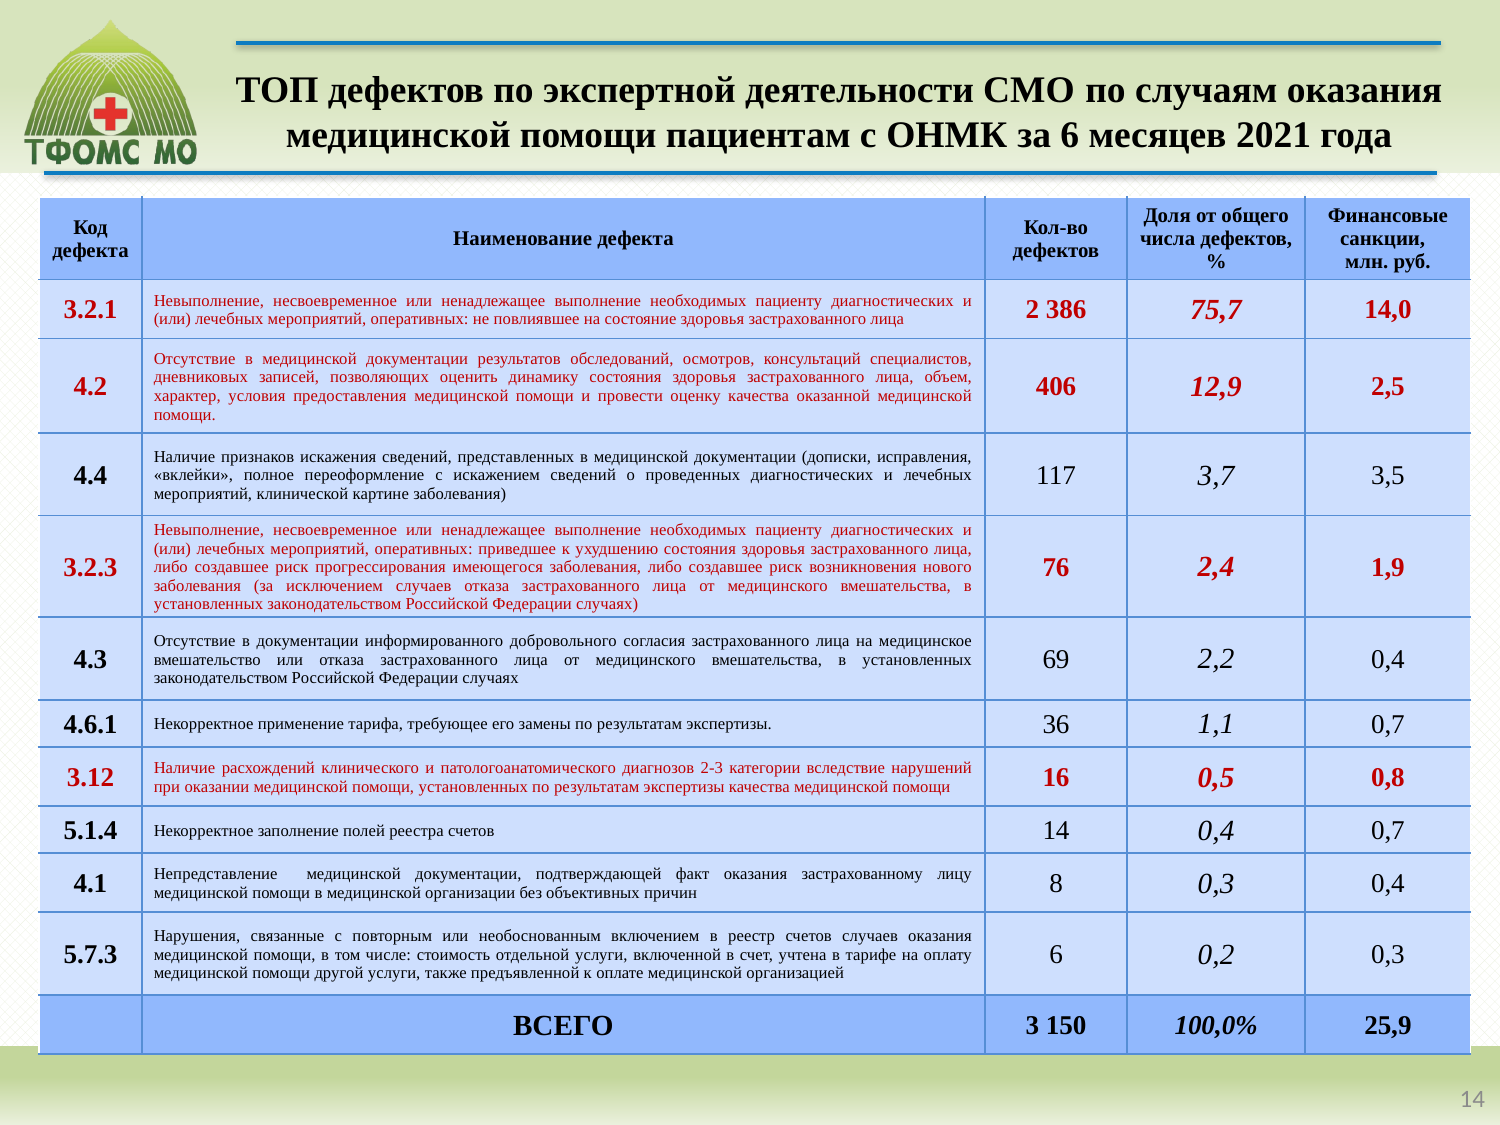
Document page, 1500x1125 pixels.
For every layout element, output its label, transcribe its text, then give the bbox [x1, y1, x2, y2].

table_cell 3.12 [40, 748, 141, 805]
table_cell 6 [986, 913, 1126, 994]
table_header Доля от общего числа дефектов, % [1128, 198, 1304, 279]
text_box 14 [1149, 1067, 1500, 1125]
table_cell 0,7 [1306, 701, 1470, 746]
table_cell 117 [986, 434, 1126, 515]
table_cell 12,9 [1128, 339, 1304, 432]
table_cell Отсутствие в медицинской документации результатов обследований, осмотров, консультаций специалистов, дневниковых записей, позволяющих оценить динамику состояния здоровья застрахованного лица, объем, характер, условия предоставления медицинской помощи и провести оценку качества оказанной медицинской помощи. [143, 339, 984, 432]
table_cell 75,7 [1128, 280, 1304, 338]
text_box [0, 0, 1500, 175]
table_cell 5.1.4 [40, 807, 141, 852]
table_cell Нарушения, связанные с повторным или необоснованным включением в реестр счетов случаев оказания медицинской помощи, в том числе: стоимость отдельной услуги, включенной в счет, учтена в тарифе на оплату медицинской помощи другой услуги, также предъявленной к оплате медицинской организацией [143, 913, 984, 994]
table_cell 36 [986, 701, 1126, 746]
table_cell 0,3 [1306, 913, 1470, 994]
table_cell 69 [986, 618, 1126, 699]
table_cell Некорректное применение тарифа, требующее его замены по результатам экспертизы. [143, 701, 984, 746]
table_cell 0,4 [1306, 618, 1470, 699]
table_cell 2,2 [1128, 618, 1304, 699]
table_cell 3,7 [1128, 434, 1304, 515]
table_cell 14 [986, 807, 1126, 852]
table_cell 4.4 [40, 434, 141, 515]
table_cell 406 [986, 339, 1126, 432]
table_cell 4.6.1 [40, 701, 141, 746]
table_cell 0,3 [1128, 854, 1304, 911]
table_cell 25,9 [1306, 996, 1470, 1053]
table_cell 0,2 [1128, 913, 1304, 994]
table_cell 4.3 [40, 618, 141, 699]
table_cell 2,4 [1128, 516, 1304, 616]
table_cell 0,5 [1128, 748, 1304, 805]
table_cell Непредставление медицинской документации, подтверждающей факт оказания застрахованному лицу медицинской помощи в медицинской организации без объективных причин [143, 854, 984, 911]
table_cell Некорректное заполнение полей реестра счетов [143, 807, 984, 852]
table_cell Наличие расхождений клинического и патологоанатомического диагнозов 2-3 категории вследствие нарушений при оказании медицинской помощи, установленных по результатам экспертизы качества медицинской помощи [143, 748, 984, 805]
text_box ТОП дефектов по экспертной деятельности СМО по случаям оказания медицинской помощи пациентам с ОНМК за 6 месяцев 2021 года [202, 58, 1500, 163]
table_cell 8 [986, 854, 1126, 911]
table_cell 3.2.3 [40, 516, 141, 616]
picture [23, 16, 197, 165]
table_cell 100,0% [1128, 996, 1304, 1053]
table_header Наименование дефекта [143, 198, 984, 279]
table_cell 14,0 [1306, 280, 1470, 338]
table_cell 5.7.3 [40, 913, 141, 994]
table_cell 1,1 [1128, 701, 1304, 746]
table_header Финансовые санкции, млн. руб. [1306, 198, 1470, 279]
table_cell 3,5 [1306, 434, 1470, 515]
table_cell 2,5 [1306, 339, 1470, 432]
text_box [0, 1045, 1500, 1125]
table_cell ВСЕГО [143, 996, 984, 1053]
table_cell 76 [986, 516, 1126, 616]
table_cell 3.2.1 [40, 280, 141, 338]
table_header Код дефекта [40, 198, 141, 279]
table_cell 4.1 [40, 854, 141, 911]
table_header Кол-во дефектов [986, 198, 1126, 279]
table_cell 1,9 [1306, 516, 1470, 616]
table_cell 2 386 [986, 280, 1126, 338]
table_cell Невыполнение, несвоевременное или ненадлежащее выполнение необходимых пациенту диагностических и (или) лечебных мероприятий, оперативных: не повлиявшее на состояние здоровья застрахованного лица [143, 280, 984, 338]
table_cell Отсутствие в документации информированного добровольного согласия застрахованного лица на медицинское вмешательство или отказа застрахованного лица от медицинского вмешательства, в установленных законодательством Российской Федерации случаях [143, 618, 984, 699]
table_cell 0,4 [1128, 807, 1304, 852]
table_cell 0,7 [1306, 807, 1470, 852]
table_cell Наличие признаков искажения сведений, представленных в медицинской документации (дописки, исправления, «вклейки», полное переоформление с искажением сведений о проведенных диагностических и лечебных мероприятий, клинической картине заболевания) [143, 434, 984, 515]
table_cell Невыполнение, несвоевременное или ненадлежащее выполнение необходимых пациенту диагностических и (или) лечебных мероприятий, оперативных: приведшее к ухудшению состояния здоровья застрахованного лица, либо создавшее риск прогрессирования имеющегося заболевания, либо создавшее риск возникновения нового заболевания (за исключением случаев отказа застрахованного лица от медицинского вмешательства, в установленных законодательством Российской Федерации случаях) [143, 516, 984, 616]
table_cell 16 [986, 748, 1126, 805]
table_cell [40, 996, 141, 1053]
table_cell 3 150 [986, 996, 1126, 1053]
table_cell 0,4 [1306, 854, 1470, 911]
table_cell 0,8 [1306, 748, 1470, 805]
table_cell 4.2 [40, 339, 141, 432]
